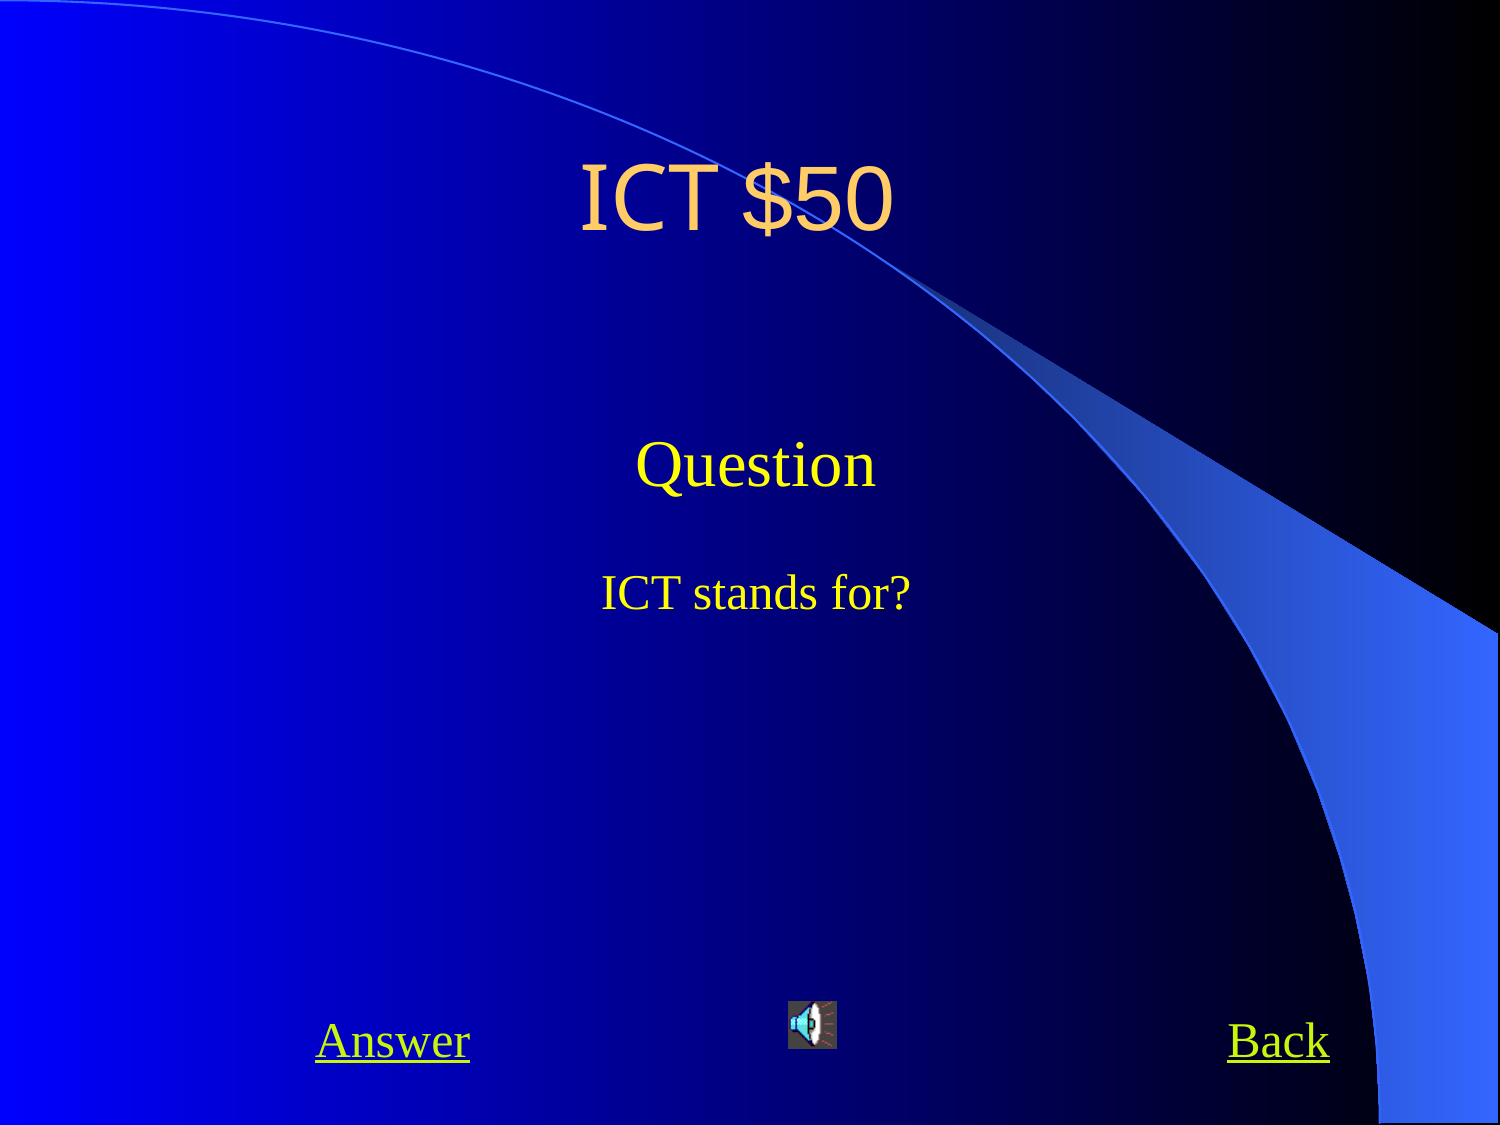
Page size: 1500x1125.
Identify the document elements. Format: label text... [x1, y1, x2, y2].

text_box Question ICT stands for? [99, 412, 1413, 808]
picture [787, 999, 838, 1051]
title ICT $50 [49, 99, 1426, 288]
text_box Answer [300, 999, 625, 1075]
text_box Back [1212, 999, 1438, 1075]
